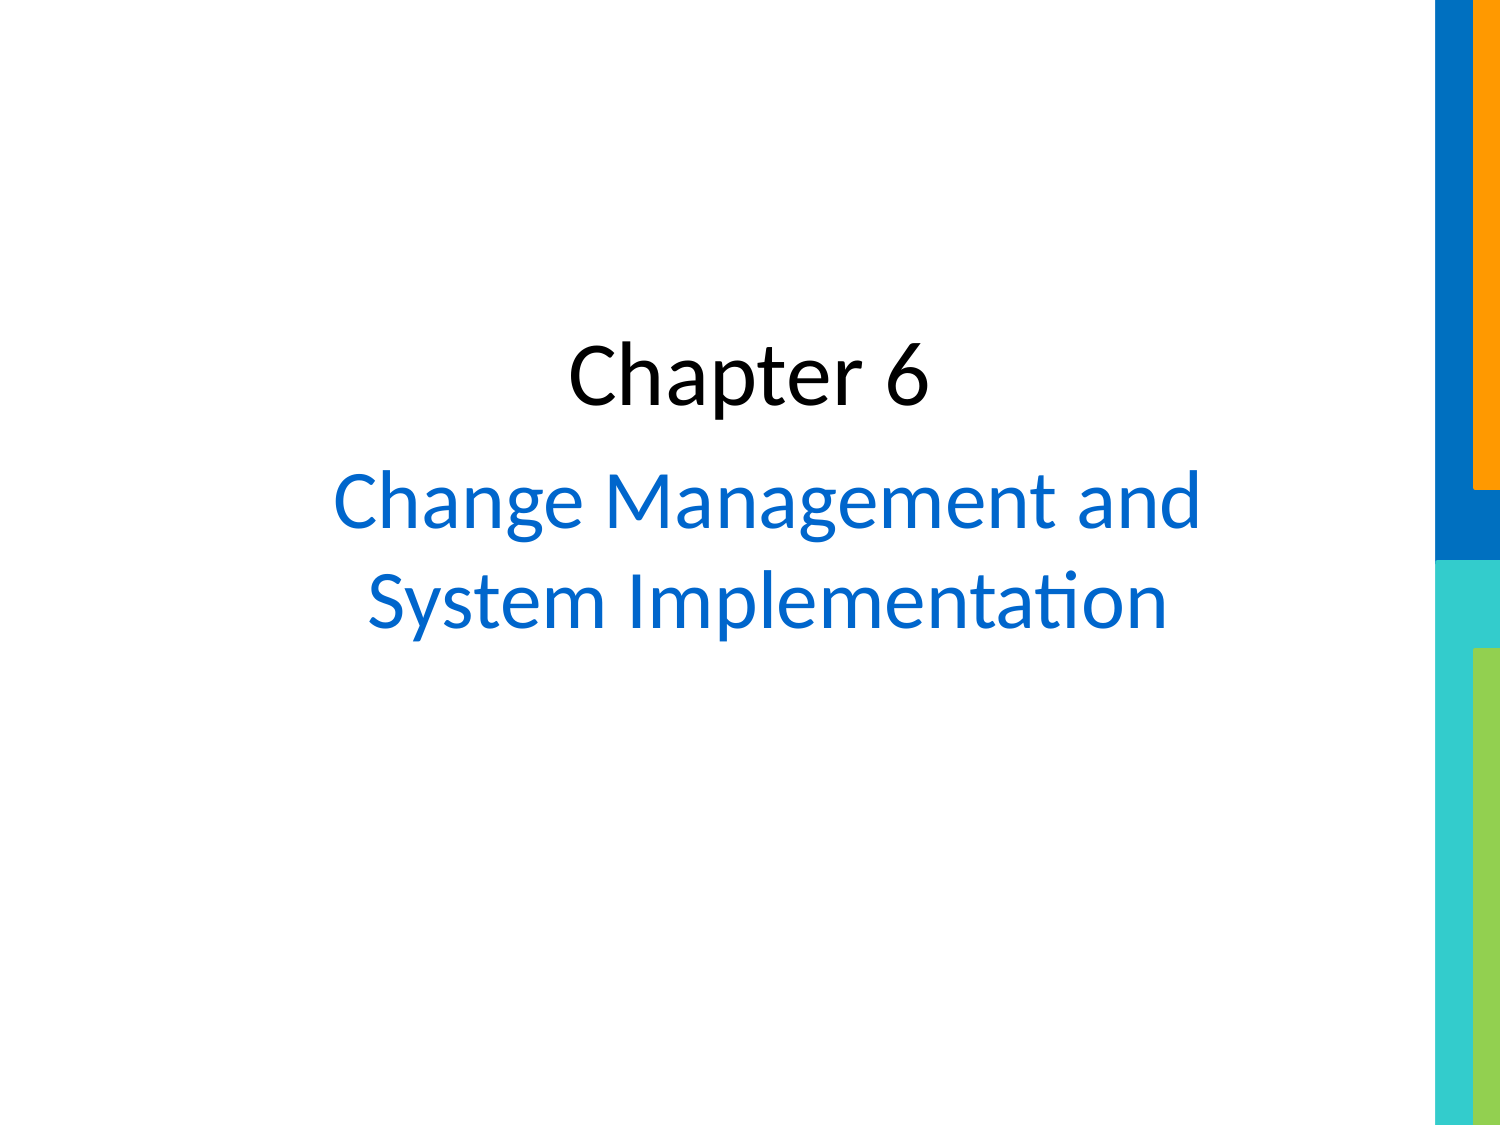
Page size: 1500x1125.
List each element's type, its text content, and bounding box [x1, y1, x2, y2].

title Chapter 6 [0, 212, 1500, 525]
subtitle Change Management and System Implementation [200, 437, 1338, 938]
